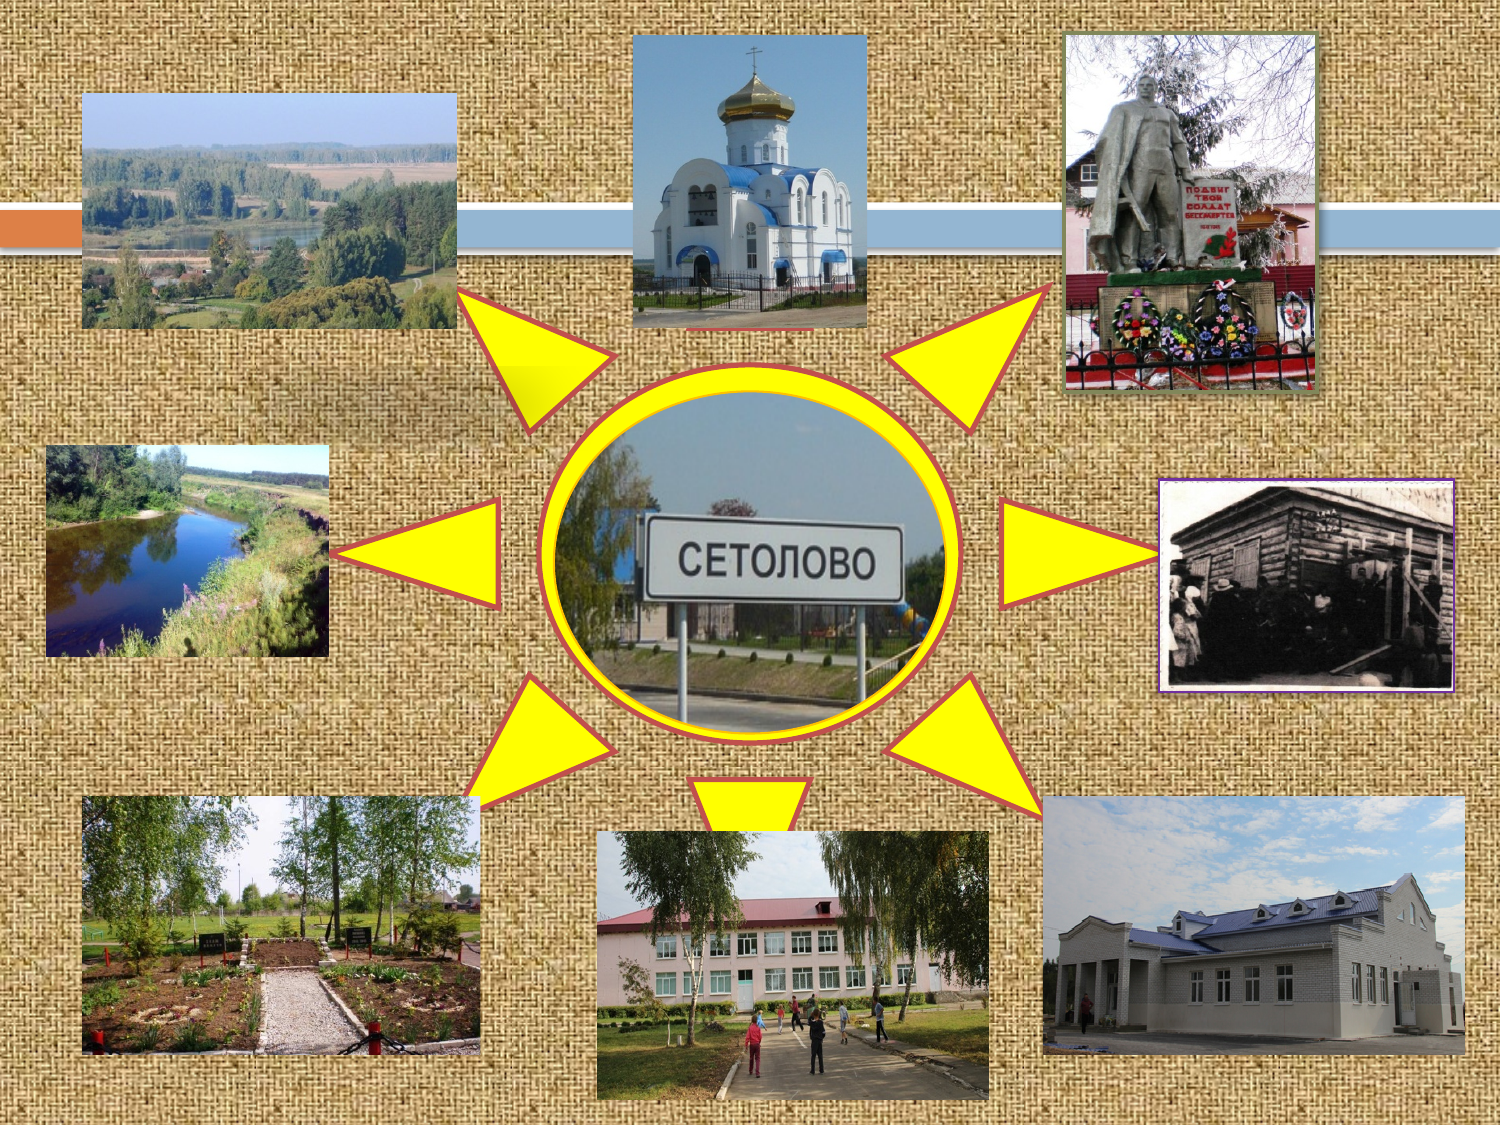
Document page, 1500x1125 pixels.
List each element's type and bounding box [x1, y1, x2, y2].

text_box [644, 364, 856, 390]
text_box [952, 499, 961, 609]
text_box [538, 502, 547, 606]
text_box [885, 674, 1037, 817]
text_box [463, 291, 615, 390]
text_box [689, 779, 811, 830]
text_box [885, 286, 1049, 433]
text_box [1001, 499, 1153, 609]
picture [1066, 34, 1316, 391]
picture [0, 0, 1500, 1125]
text_box [465, 674, 615, 807]
text_box [332, 499, 499, 609]
